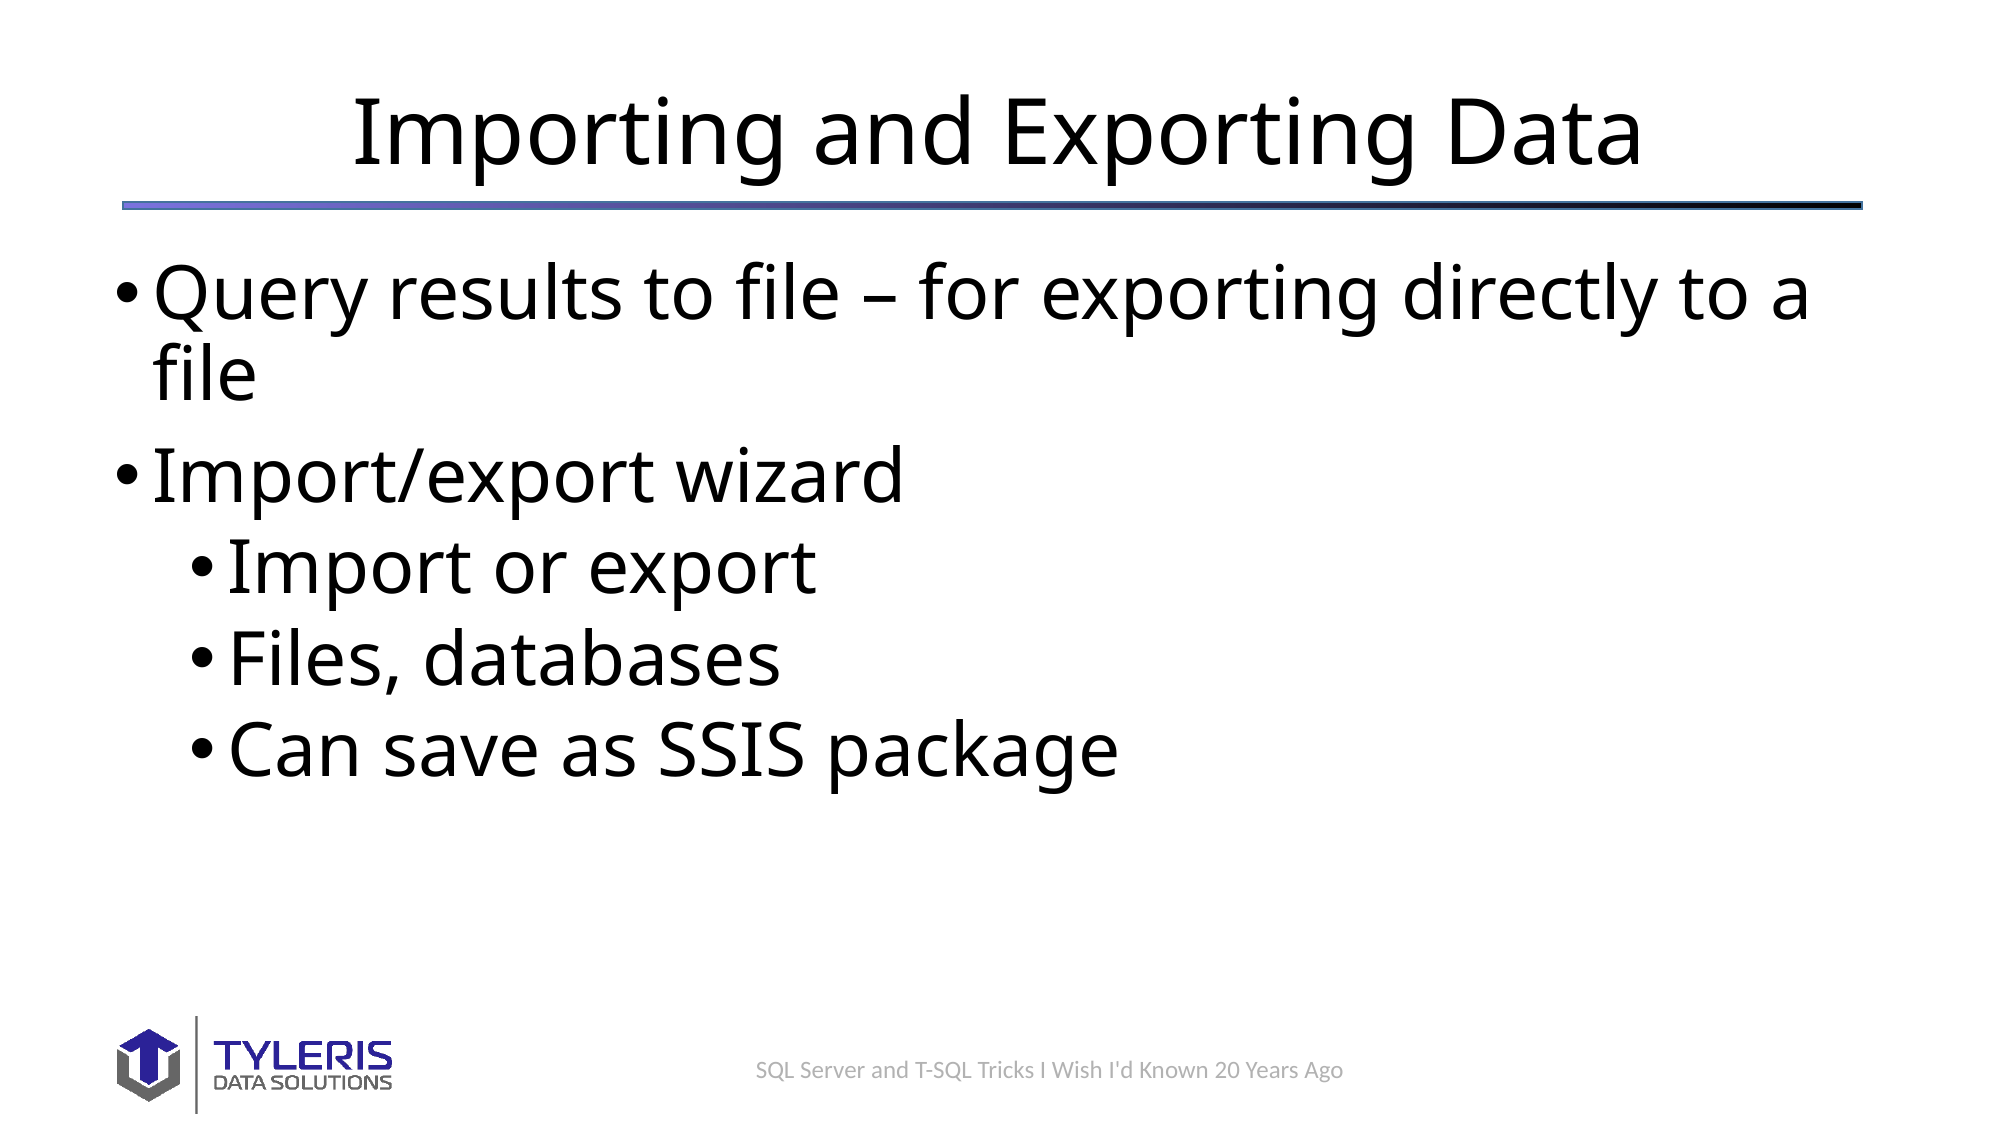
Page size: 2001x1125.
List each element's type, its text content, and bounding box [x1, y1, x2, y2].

picture [117, 1016, 392, 1114]
text_box Importing and Exporting Data [137, 59, 1863, 201]
list Query results to file – for exporting directly to a file Import/export wizard Import or export Files, databases Can save as SSIS package [99, 247, 1863, 914]
text_box [122, 201, 1863, 210]
footer SQL Server and T-SQL Tricks I Wish I'd Known 20 Years Ago [599, 1039, 1502, 1099]
